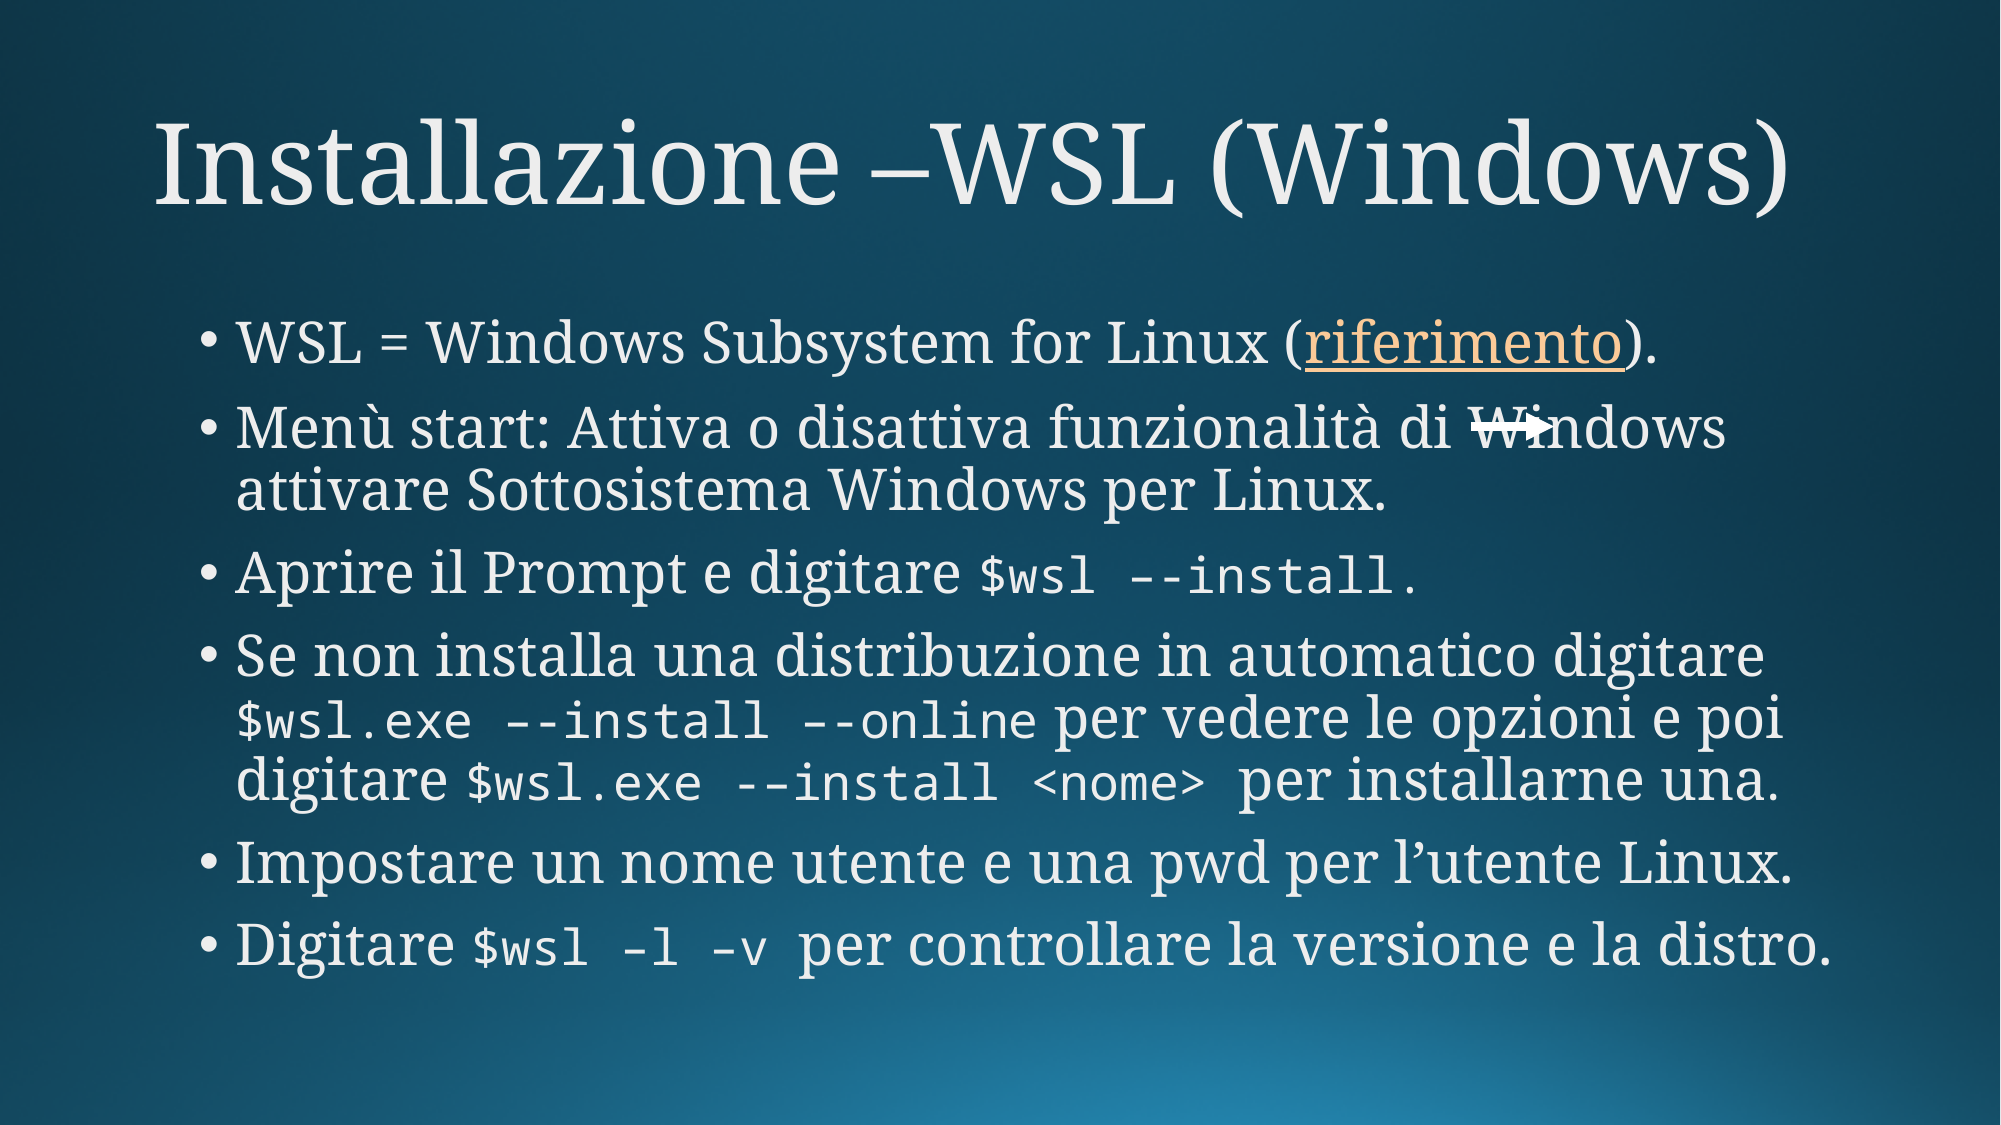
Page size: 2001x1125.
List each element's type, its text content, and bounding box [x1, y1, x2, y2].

title Installazione –WSL (Windows) [137, 59, 1863, 278]
picture [0, 0, 2001, 1125]
list WSL = Windows Subsystem for Linux (riferimento). Menù start: Attiva o disattiva funzionalità di Windows attivare Sottosistema Windows per Linux. Aprire il Prompt e digitare $wsl –-install. Se non installa una distribuzione in automatico digitare $wsl.exe –-install –-online per vedere le opzioni e poi digitare $wsl.exe -–install <nome> per installarne una. Impostare un nome utente e una pwd per l’utente Linux. Digitare $wsl –l –v per controllare la versione e la distro. [183, 299, 1863, 1014]
